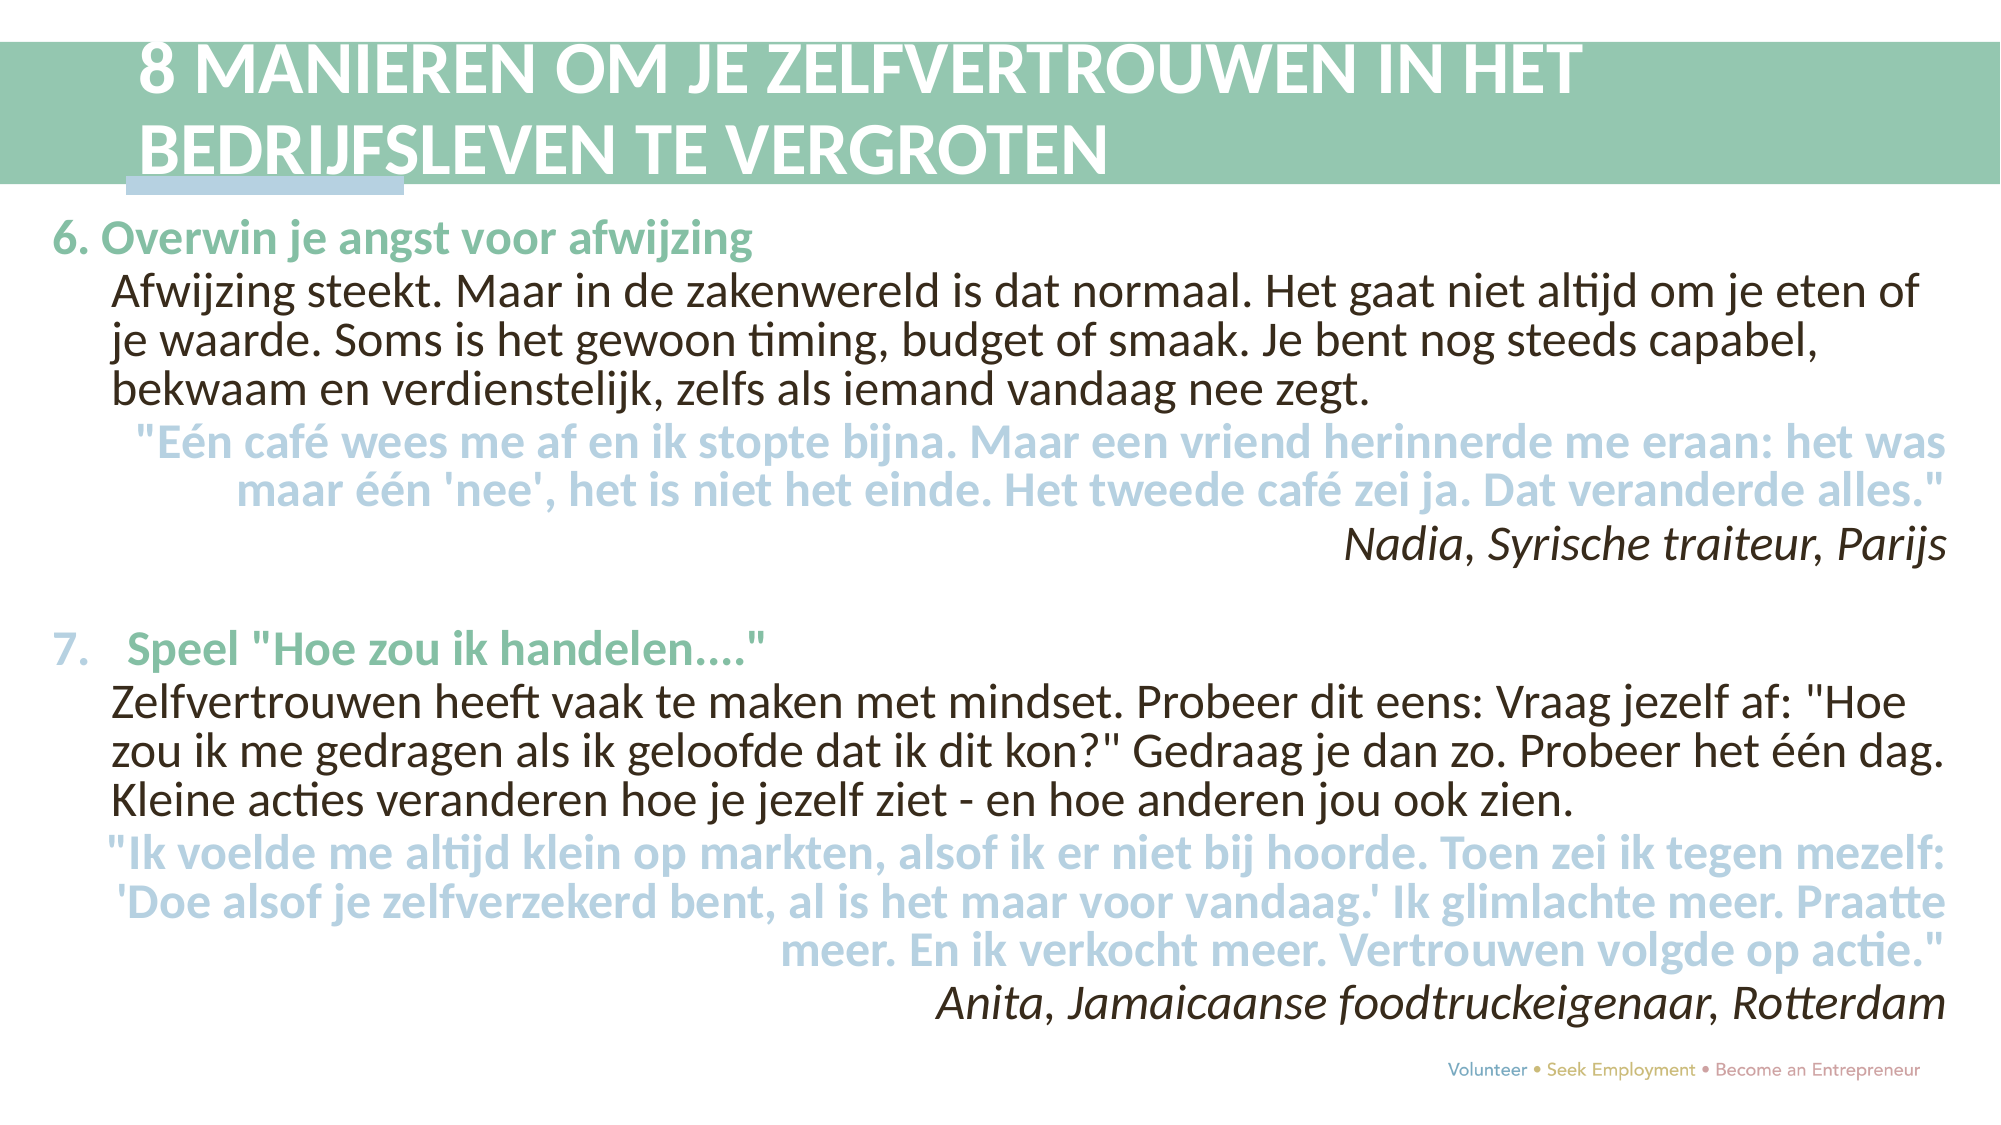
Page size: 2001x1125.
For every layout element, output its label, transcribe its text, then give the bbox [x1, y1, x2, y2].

list 8 MANIEREN OM JE ZELFVERTROUWEN IN HET BEDRIJFSLEVEN TE VERGROTEN [123, 51, 1913, 170]
list 6. Overwin je angst voor afwijzing Afwijzing steekt. Maar in de zakenwereld is dat normaal. Het gaat niet altijd om je eten of je waarde. Soms is het gewoon timing, budget of smaak. Je bent nog steeds capabel, bekwaam en verdienstelijk, zelfs als iemand vandaag nee zegt. "Eén café wees me af en ik stopte bijna. Maar een vriend herinnerde me eraan: het was maar één 'nee', het is niet het einde. Het tweede café zei ja. Dat veranderde alles." Nadia, Syrische traiteur, Parijs Speel "Hoe zou ik handelen...." Zelfvertrouwen heeft vaak te maken met mindset. Probeer dit eens: Vraag jezelf af: "Hoe zou ik me gedragen als ik geloofde dat ik dit kon?" Gedraag je dan zo. Probeer het één dag. Kleine acties veranderen hoe je jezelf ziet - en hoe anderen jou ook zien. "Ik voelde me altijd klein op markten, alsof ik er niet bij hoorde. Toen zei ik tegen mezelf: 'Doe alsof je zelfverzekerd bent, al is het maar voor vandaag.' Ik glimlachte meer. Praatte meer. En ik verkocht meer. Vertrouwen volgde op actie." Anita, Jamaicaanse foodtruckeigenaar, Rotterdam [37, 208, 1963, 955]
picture [1418, 1046, 1971, 1103]
